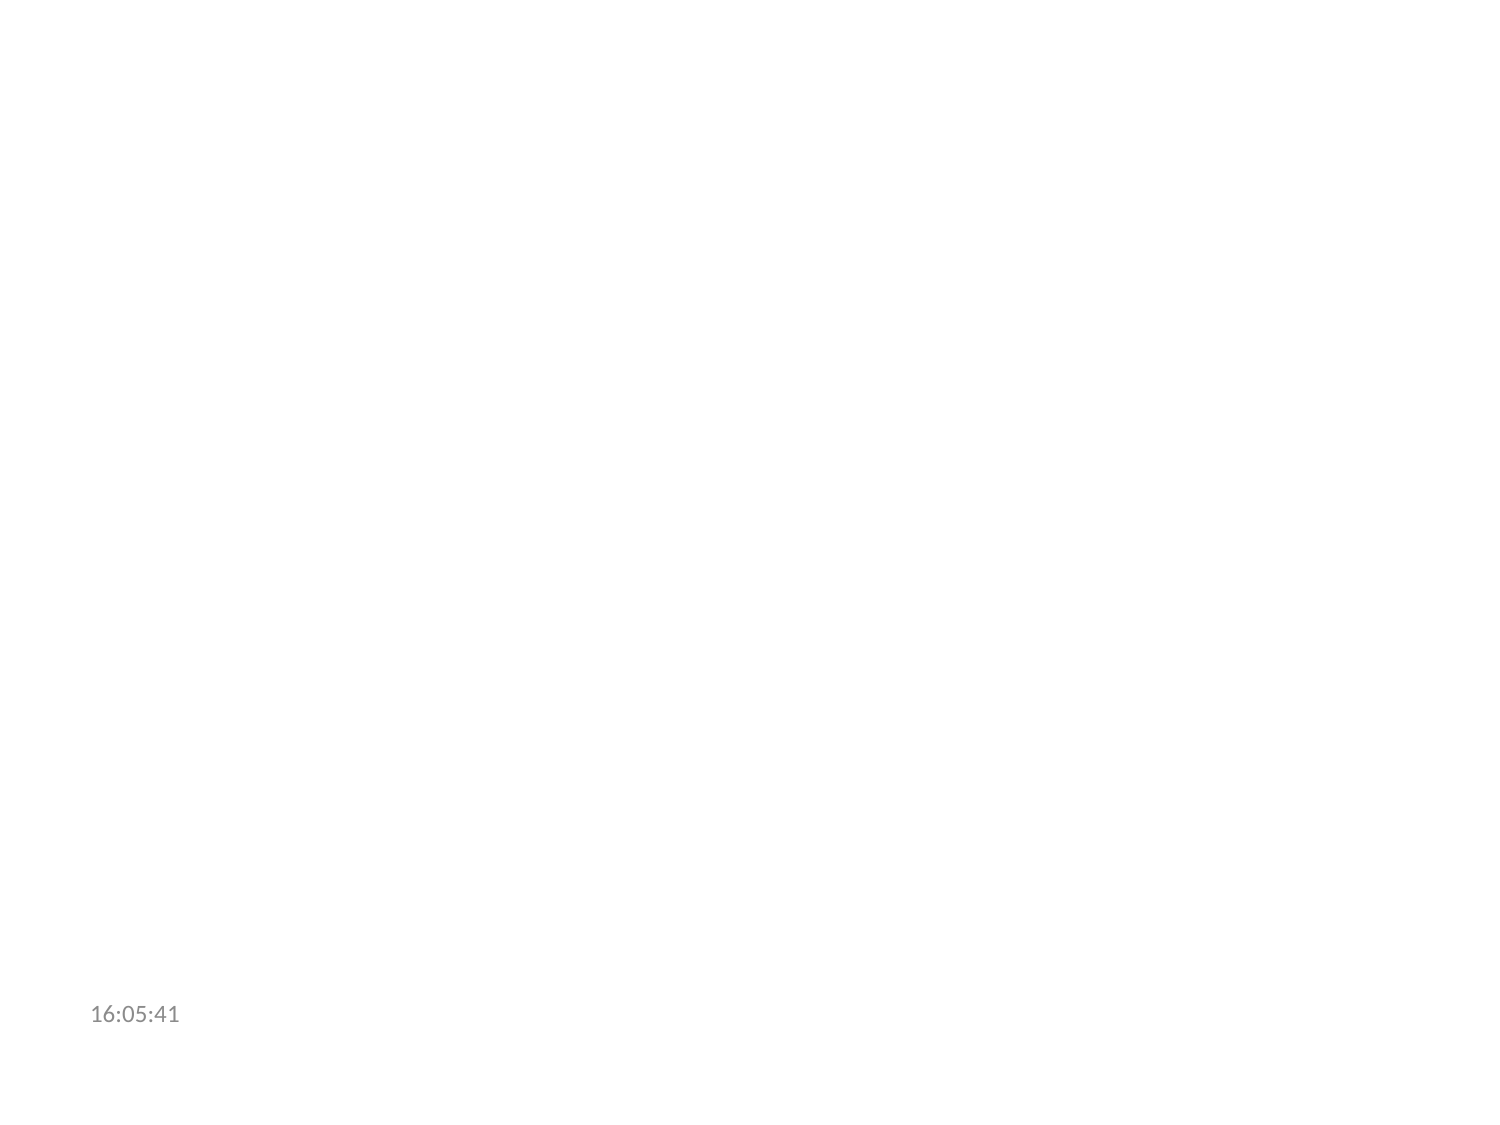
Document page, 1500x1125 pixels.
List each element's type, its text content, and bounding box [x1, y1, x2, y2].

text_box 15:35:09 [75, 982, 425, 1043]
